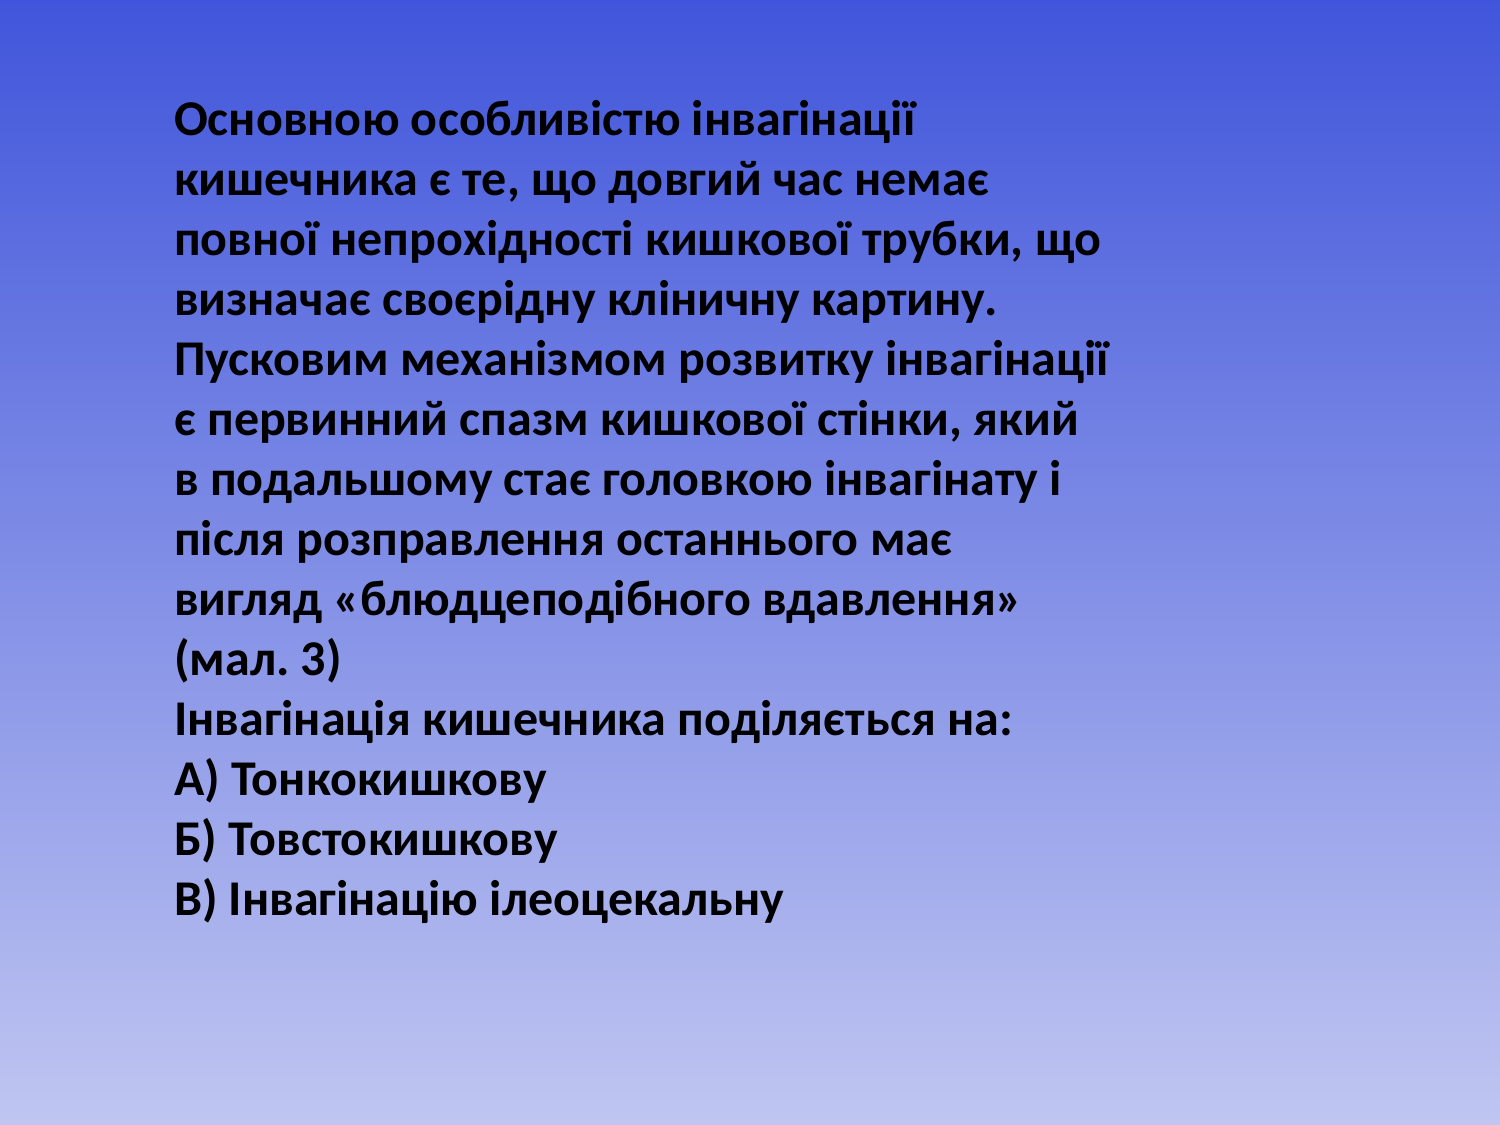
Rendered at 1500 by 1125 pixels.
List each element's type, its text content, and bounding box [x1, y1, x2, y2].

text_box Основною особливістю інвагінації кишечника є те, що довгий час немає повної непрохідності кишкової трубки, що визначає своєрідну кліничну картину. Пусковим механізмом розвитку інвагінації є первинний спазм кишкової стінки, який в подальшому стає головкою інвагінату і після розправлення останнього має вигляд «блюдцеподібного вдавлення» (мал. 3) Інвагінація кишечника поділяється на: А) Тонкокишкову Б) Товстокишкову В) Інвагінацію ілеоцекальну [159, 78, 1125, 933]
